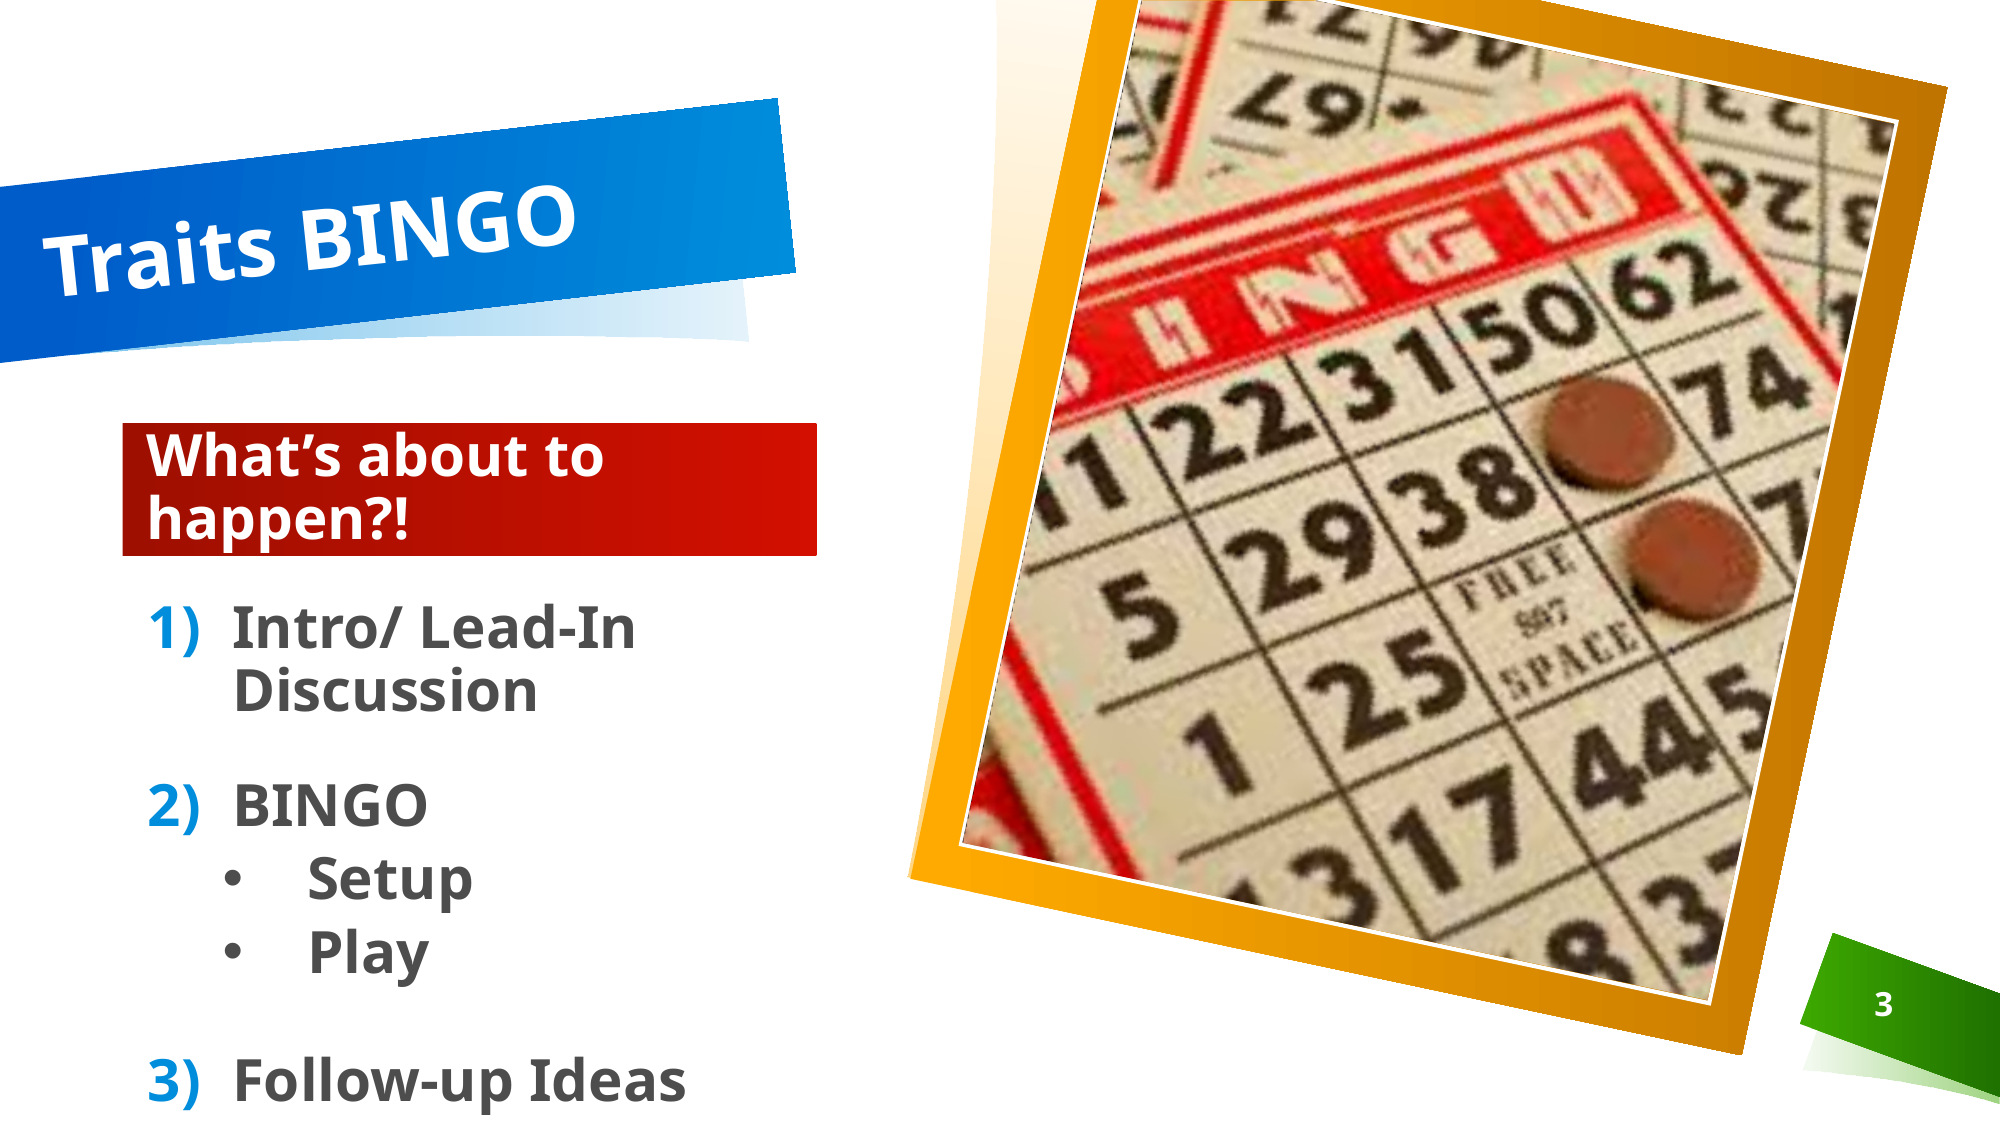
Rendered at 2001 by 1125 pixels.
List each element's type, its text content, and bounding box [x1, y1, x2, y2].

picture [973, 0, 1883, 987]
list What’s about to happen?! [122, 423, 817, 556]
title Traits BINGO [22, 126, 789, 326]
list Intro/ Lead-In Discussion BINGO Setup Play Follow-up Ideas [132, 590, 817, 1085]
slide_number 3 [1831, 975, 1937, 1036]
